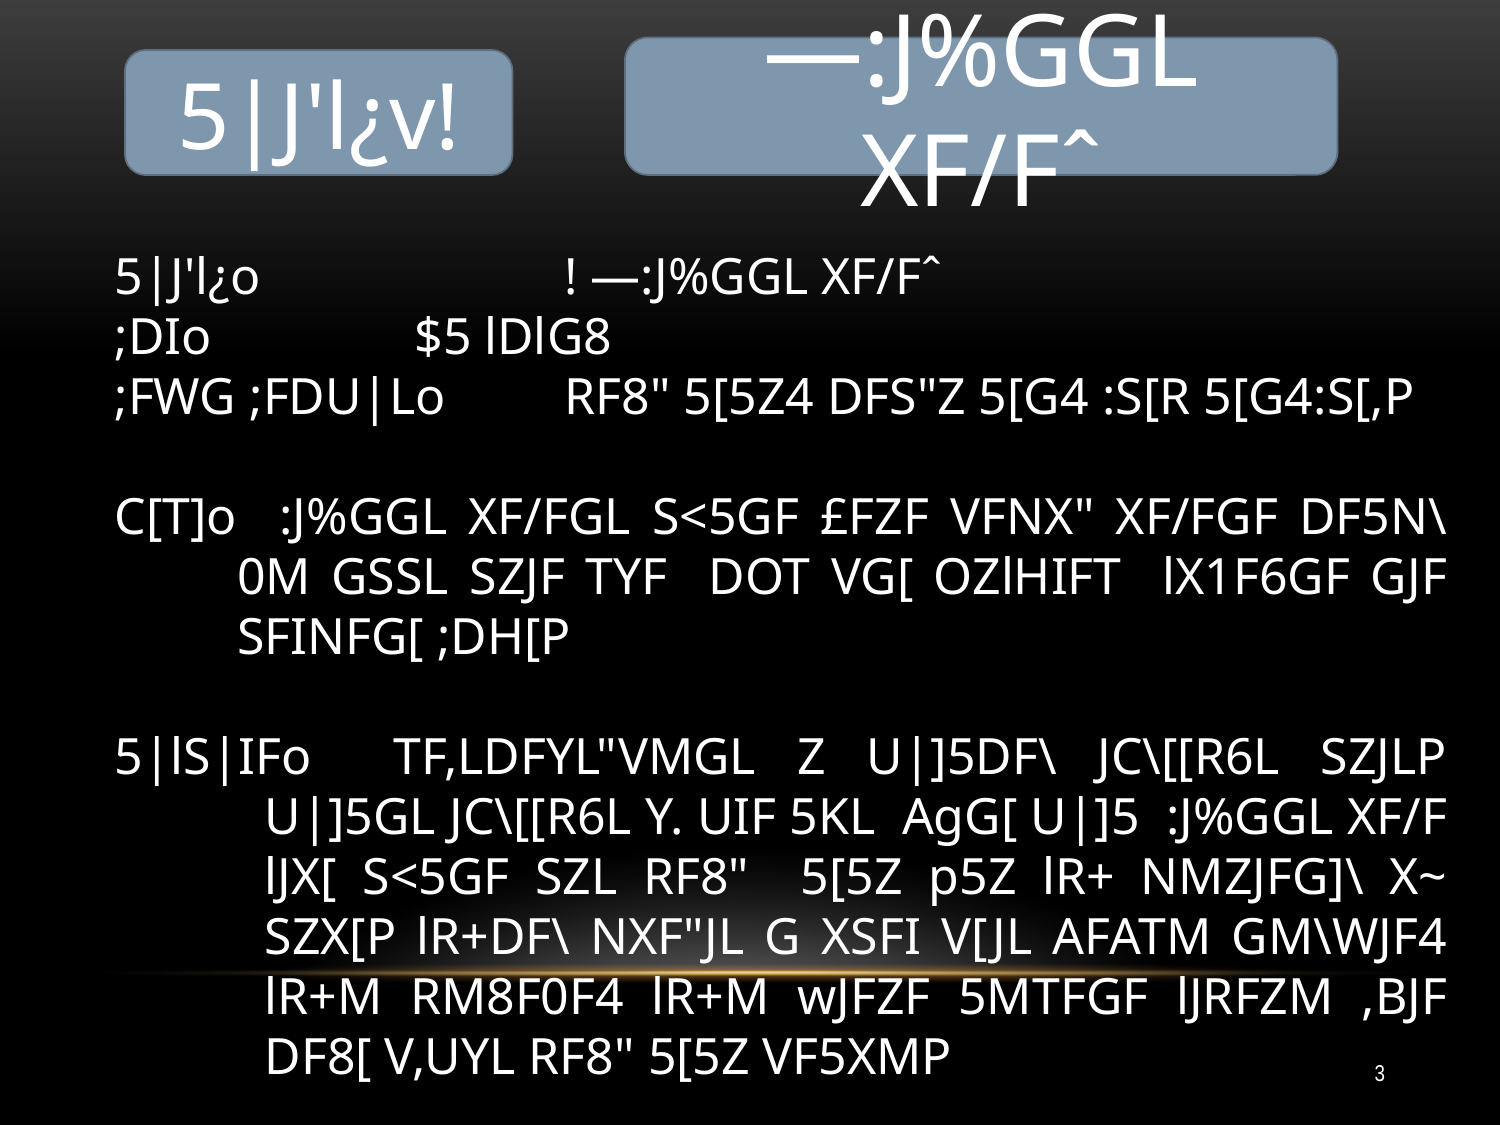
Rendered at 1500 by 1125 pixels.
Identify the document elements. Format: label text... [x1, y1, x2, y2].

picture [0, 0, 1500, 1125]
text_box 5|J'l¿o ! —:J%GGL XF/Fˆ ;DIo $5 lDlG8 ;FWG ;FDU|Lo RF8" 5[5Z4 DFS"Z 5[G4 :S[R 5[G4:S[,P C[T]o :J%GGL XF/FGL S<5GF £FZF VFNX" XF/FGF DF5N\0M GSSL SZJF TYF DOT VG[ OZlHIFT lX1F6GF GJF SFINFG[ ;DH[P 5|lS|IFo TF,LDFYL"VMGL Z U|]5DF\ JC\[[R6L SZJLP U|]5GL JC\[[R6L Y. UIF 5KL AgG[ U|]5 :J%GGL XF/F lJX[ S<5GF SZL RF8" 5[5Z p5Z lR+ NMZJFG]\ X~ SZX[P lR+DF\ NXF"JL G XSFI V[JL AFATM GM\WJF4 lR+M RM8F0F4 lR+M wJFZF 5MTFGF lJRFZM ,BJF DF8[ V,UYL RF8" 5[5Z VF5XMP [99, 237, 1463, 1125]
slide_number 3 [1237, 1042, 1400, 1103]
text_box —:J%GGL XF/Fˆ [624, 36, 1339, 176]
text_box 5|J'l¿v! [124, 49, 514, 176]
